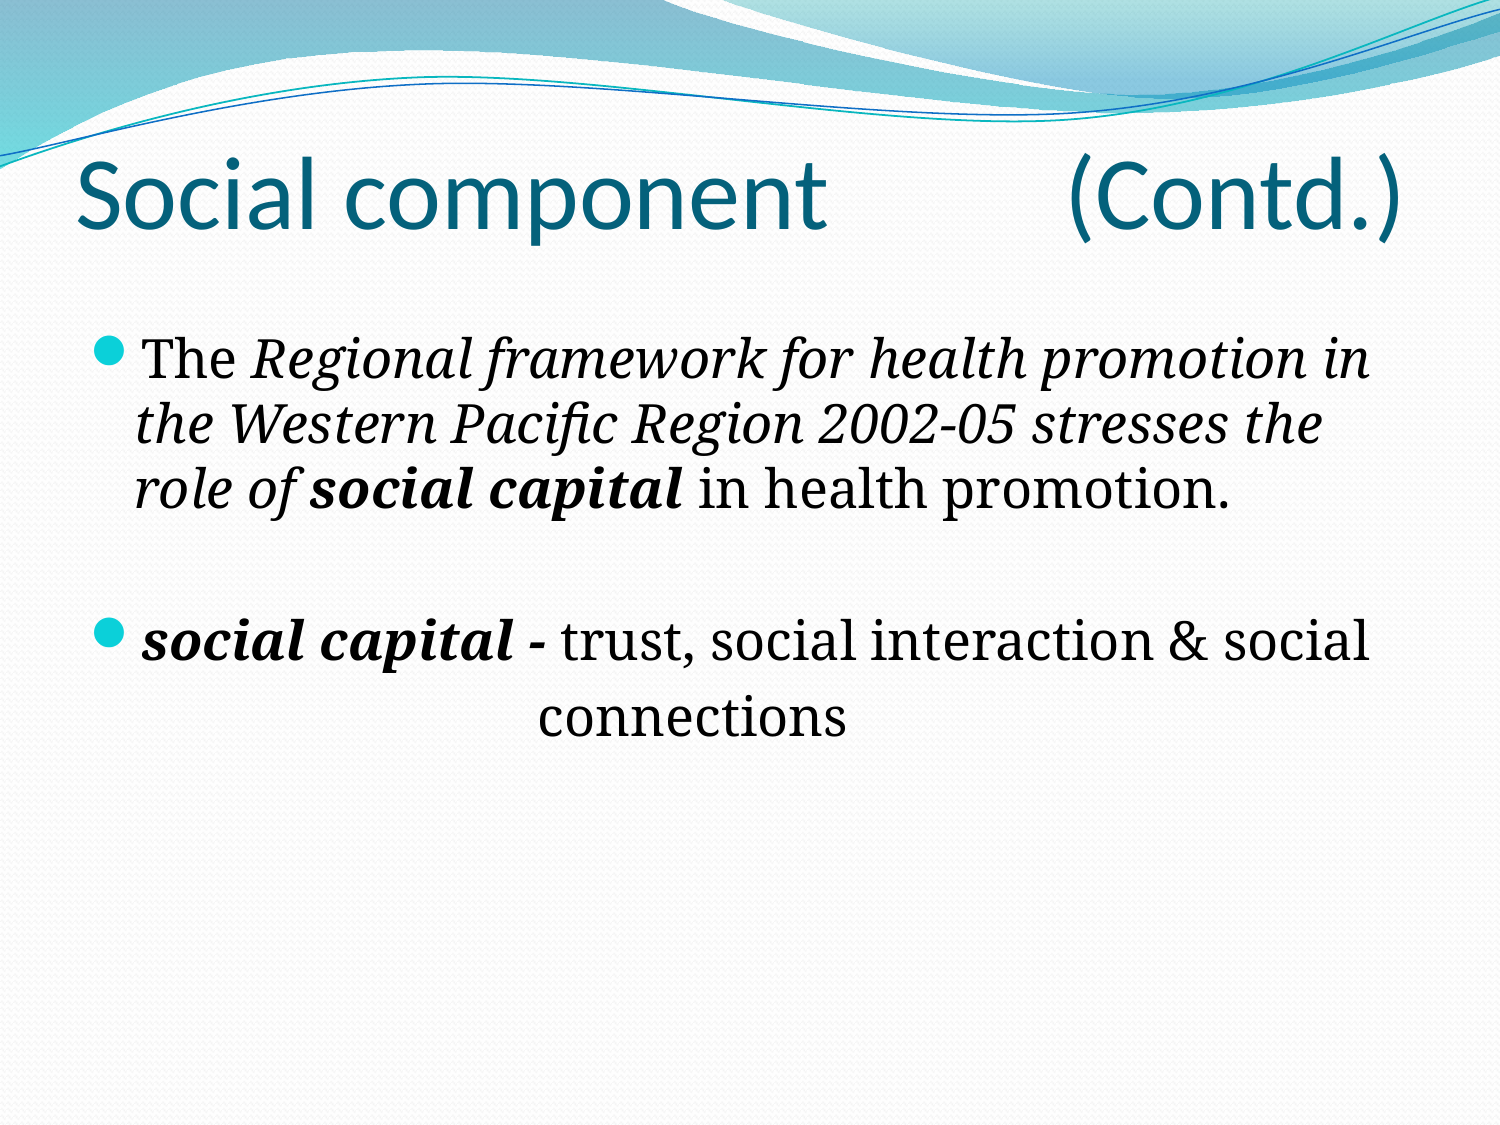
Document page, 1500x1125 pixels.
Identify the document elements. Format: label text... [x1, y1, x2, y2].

title Social component (Contd.) [75, 62, 1425, 250]
list The Regional framework for health promotion in the Western Pacific Region 2002-05 stresses the role of social capital in health promotion. social capital - trust, social interaction & social connections [75, 317, 1425, 1038]
